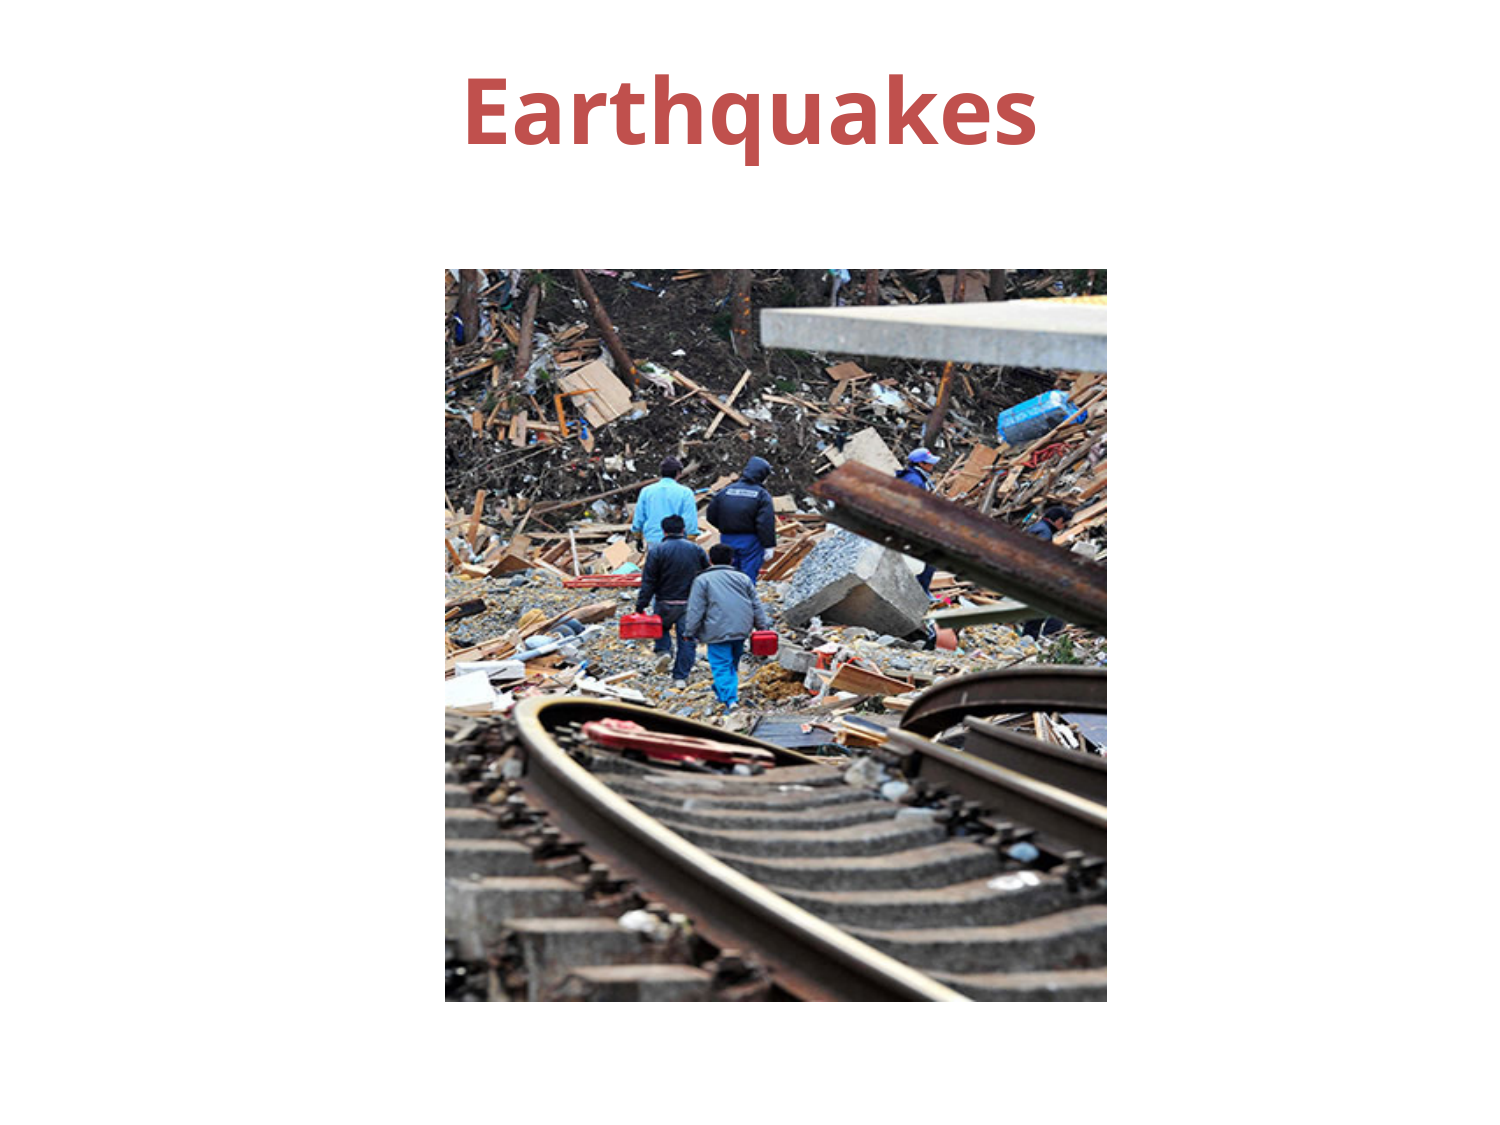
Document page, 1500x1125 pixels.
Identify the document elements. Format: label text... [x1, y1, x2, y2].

text_box Earthquakes [74, 45, 1425, 233]
picture [445, 269, 1108, 1002]
